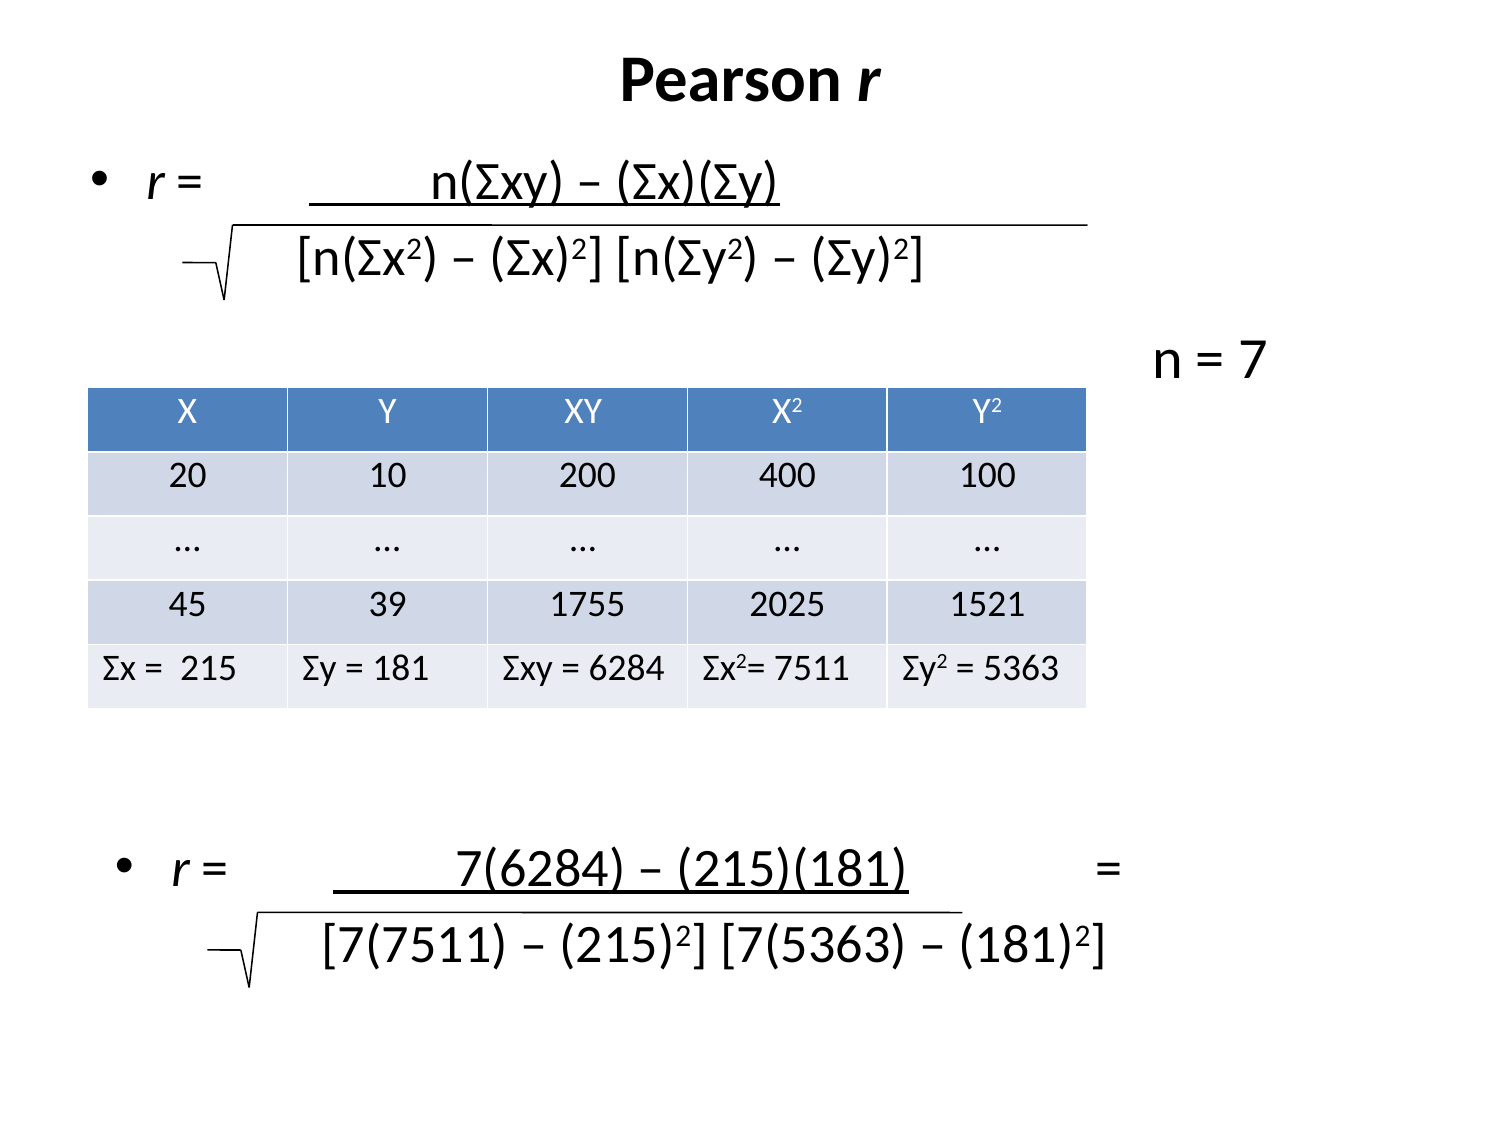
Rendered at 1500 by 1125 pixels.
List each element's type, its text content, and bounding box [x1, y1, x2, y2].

table_header X2 [688, 388, 886, 451]
table_cell 1755 [488, 581, 687, 644]
table_header Y2 [888, 388, 1086, 451]
title Pearson r [75, 24, 1425, 125]
table_cell 2025 [688, 581, 886, 644]
table_cell 400 [688, 453, 886, 515]
table_cell … [288, 517, 487, 579]
table_cell … [88, 517, 287, 579]
table_cell 20 [88, 453, 287, 515]
table_cell 45 [88, 581, 287, 644]
table_cell 39 [288, 581, 487, 644]
table_cell Σxy = 6284 [488, 645, 687, 708]
table_cell Σy = 181 [288, 645, 487, 708]
table_cell 100 [888, 453, 1086, 515]
table_cell 10 [288, 453, 487, 515]
table_cell 1521 [888, 581, 1086, 644]
table_header Y [288, 388, 487, 451]
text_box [207, 912, 258, 988]
table_cell Σx = 215 [88, 645, 287, 708]
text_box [182, 224, 233, 301]
table_cell Σx2= 7511 [688, 645, 886, 708]
table_header XY [488, 388, 687, 451]
table_header X [88, 388, 287, 451]
table_cell … [888, 517, 1086, 579]
text_box n = 7 [1137, 312, 1475, 398]
text_box r = 7(6284) – (215)(181) = [7(7511) – (215)2] [7(5363) – (181)2] [99, 824, 1450, 1038]
list r = n(Σxy) – (Σx)(Σy) [n(Σx2) – (Σx)2] [n(Σy2) – (Σy)2] [75, 137, 1425, 350]
table_cell … [488, 517, 687, 579]
table_cell 200 [488, 453, 687, 515]
table_cell … [688, 517, 886, 579]
table_cell Σy2 = 5363 [888, 645, 1086, 708]
